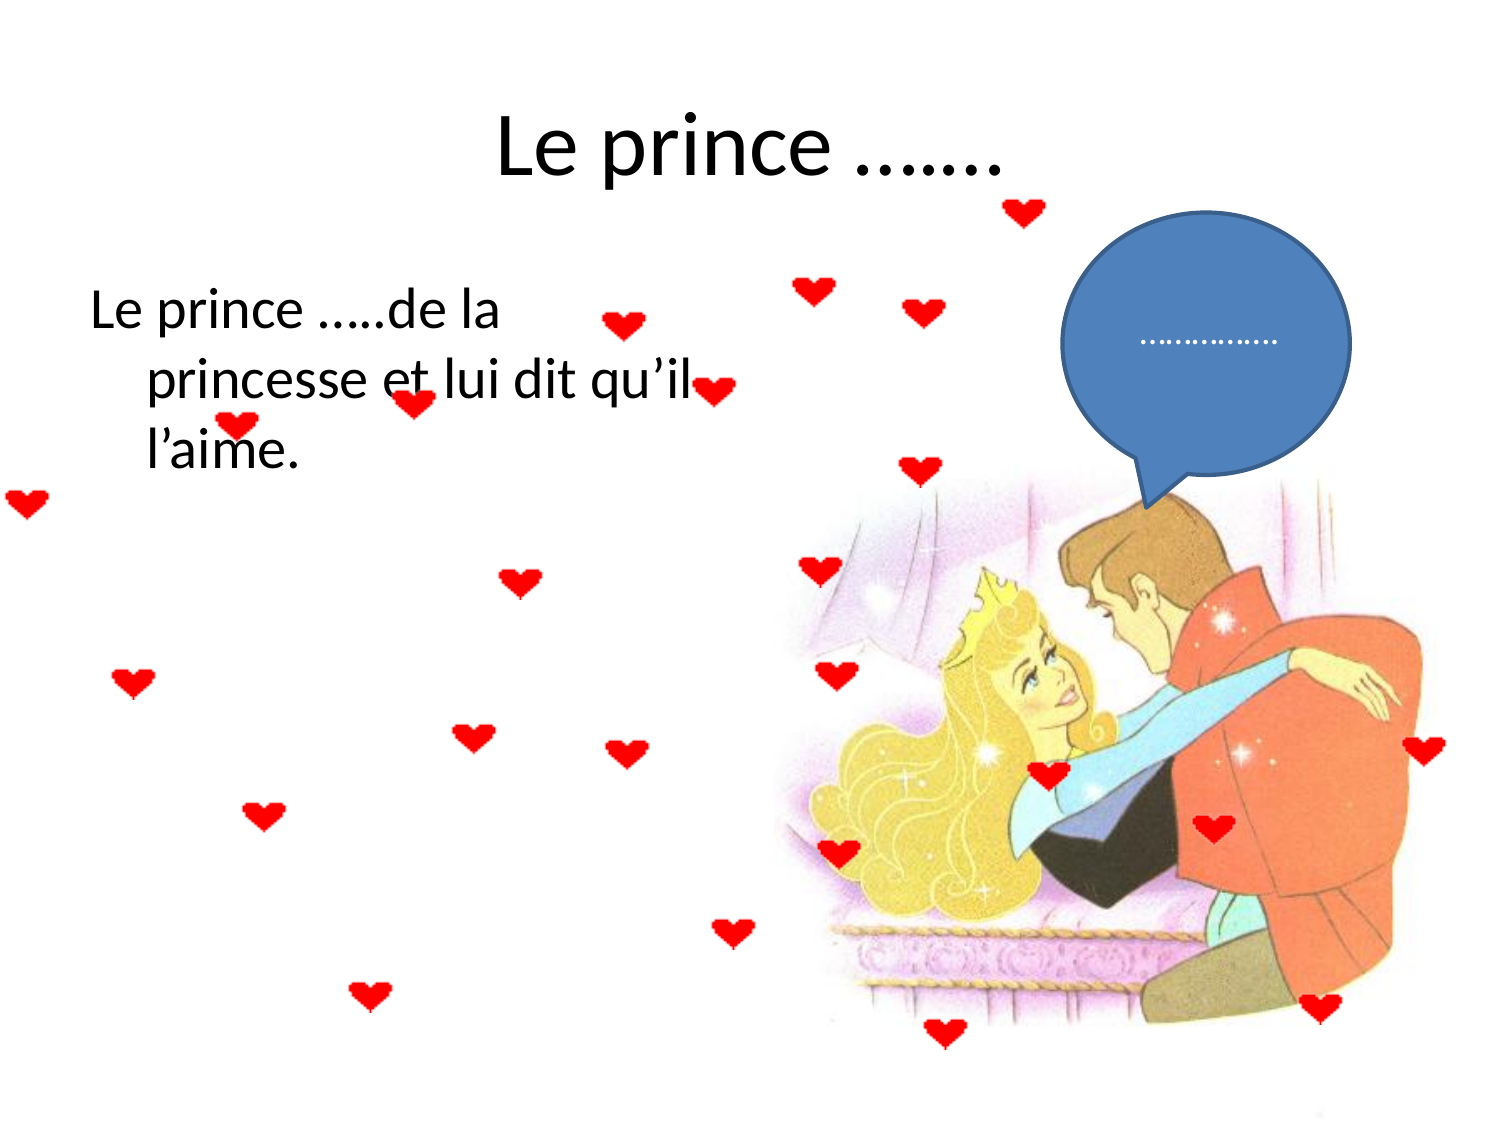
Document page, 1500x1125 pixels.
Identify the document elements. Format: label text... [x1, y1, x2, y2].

list Le prince …..de la princesse et lui dit qu’il l’aime. [75, 262, 738, 1005]
title Le prince ….… [75, 45, 1425, 233]
text_box ……………. [1125, 299, 1325, 360]
text_box [1060, 210, 1352, 437]
picture [0, 337, 501, 1013]
picture [387, 124, 1451, 1125]
